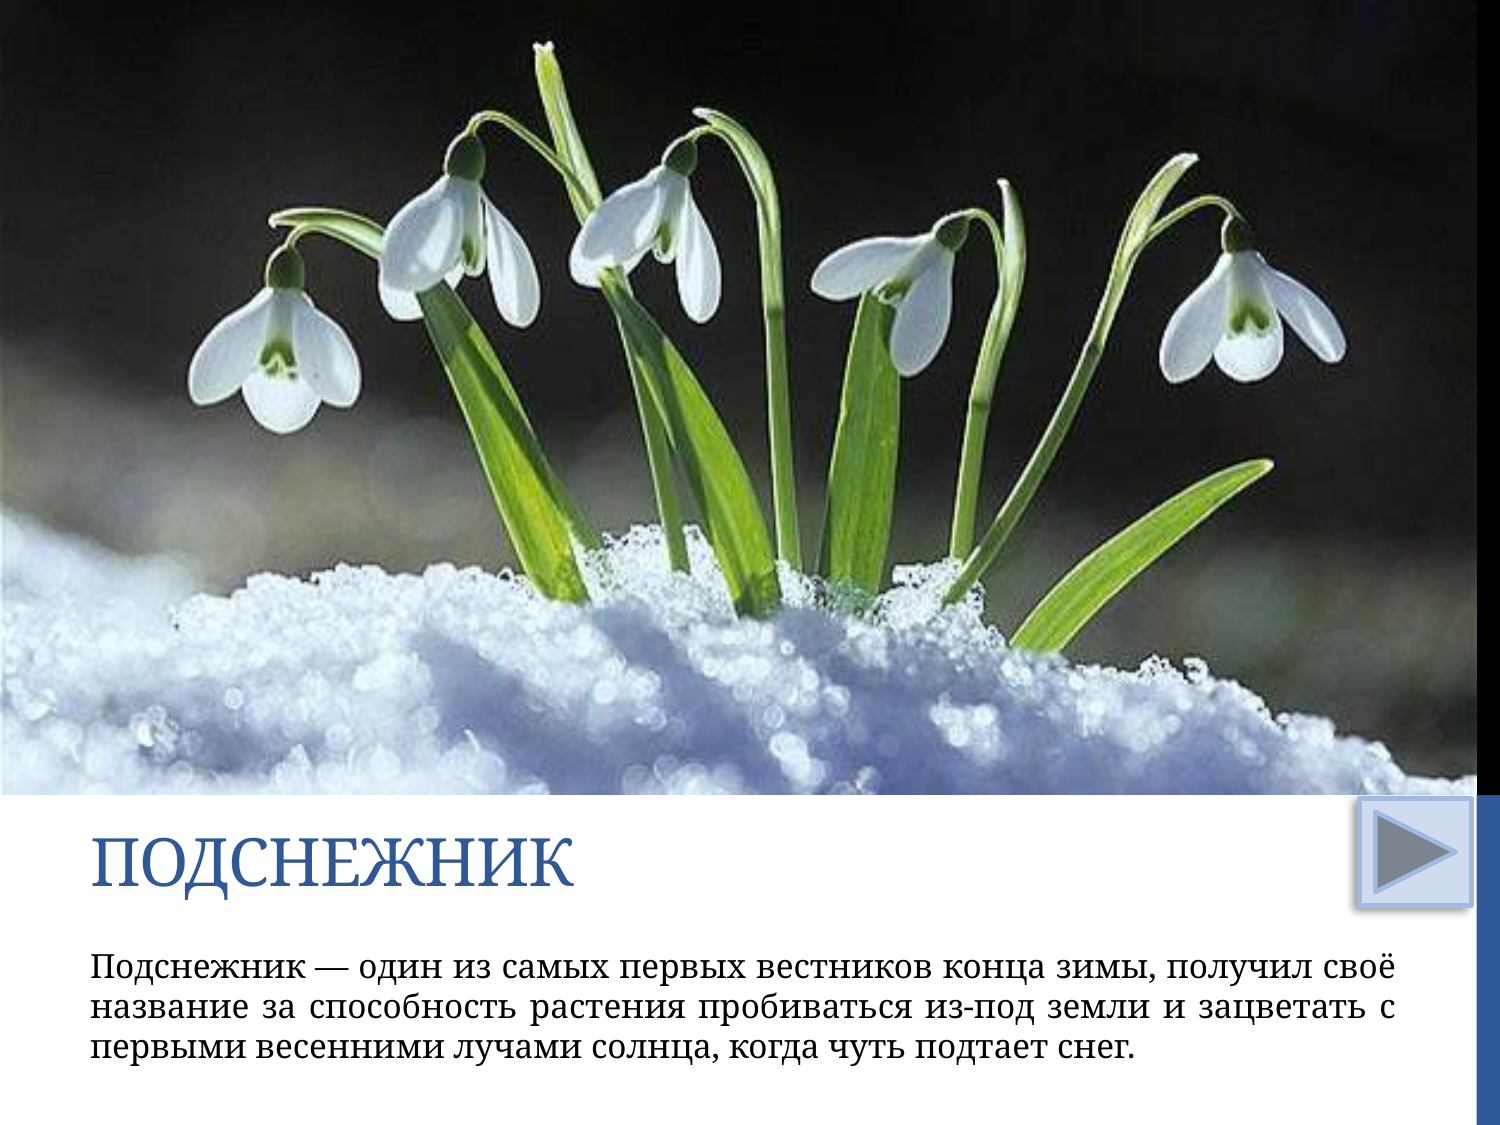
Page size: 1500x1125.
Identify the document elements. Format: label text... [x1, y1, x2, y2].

text_box [1357, 800, 1474, 908]
picture [0, 0, 1478, 796]
title подснежник [75, 812, 1413, 938]
list Подснежник — один из самых первых вестников конца зимы, получил своё название за способность растения пробиваться из-под земли и зацветать с первыми весенними лучами солнца, когда чуть подтает снег. [74, 937, 1413, 1048]
